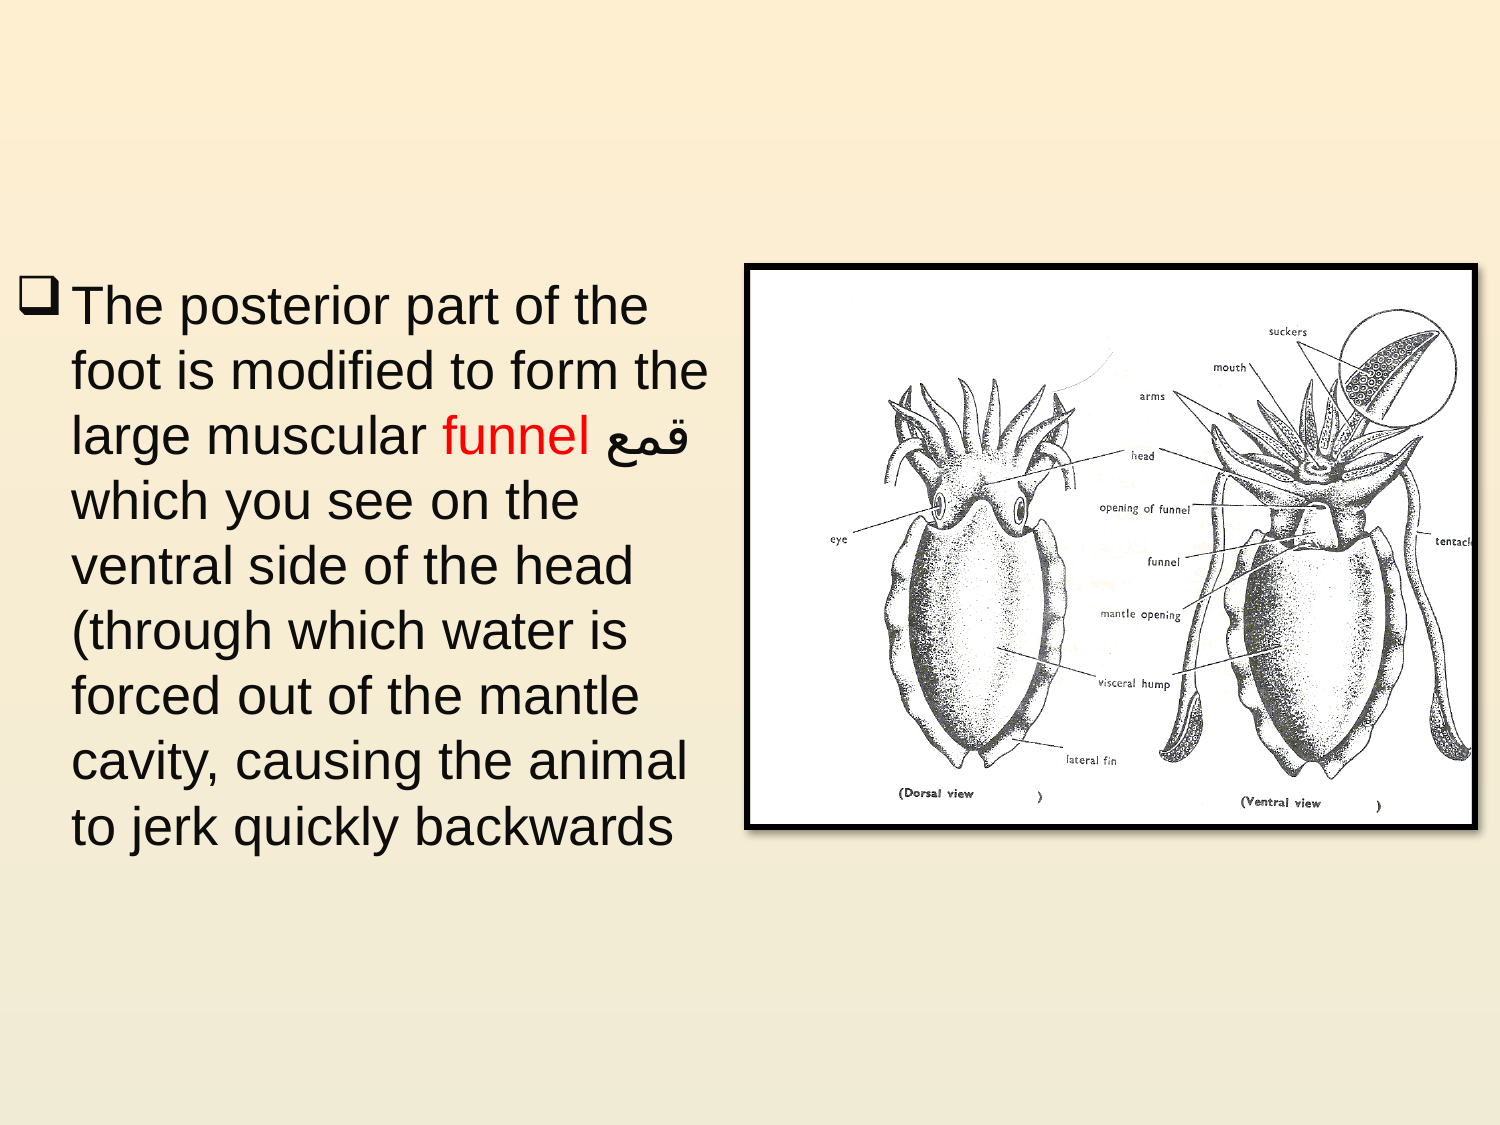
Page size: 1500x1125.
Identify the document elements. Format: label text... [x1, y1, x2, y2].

list The posterior part of the foot is modified to form the large muscular funnel قمع which you see on the ventral side of the head (through which water is forced out of the mantle cavity, causing the animal to jerk quickly backwards [0, 262, 727, 1005]
picture [749, 269, 1472, 824]
